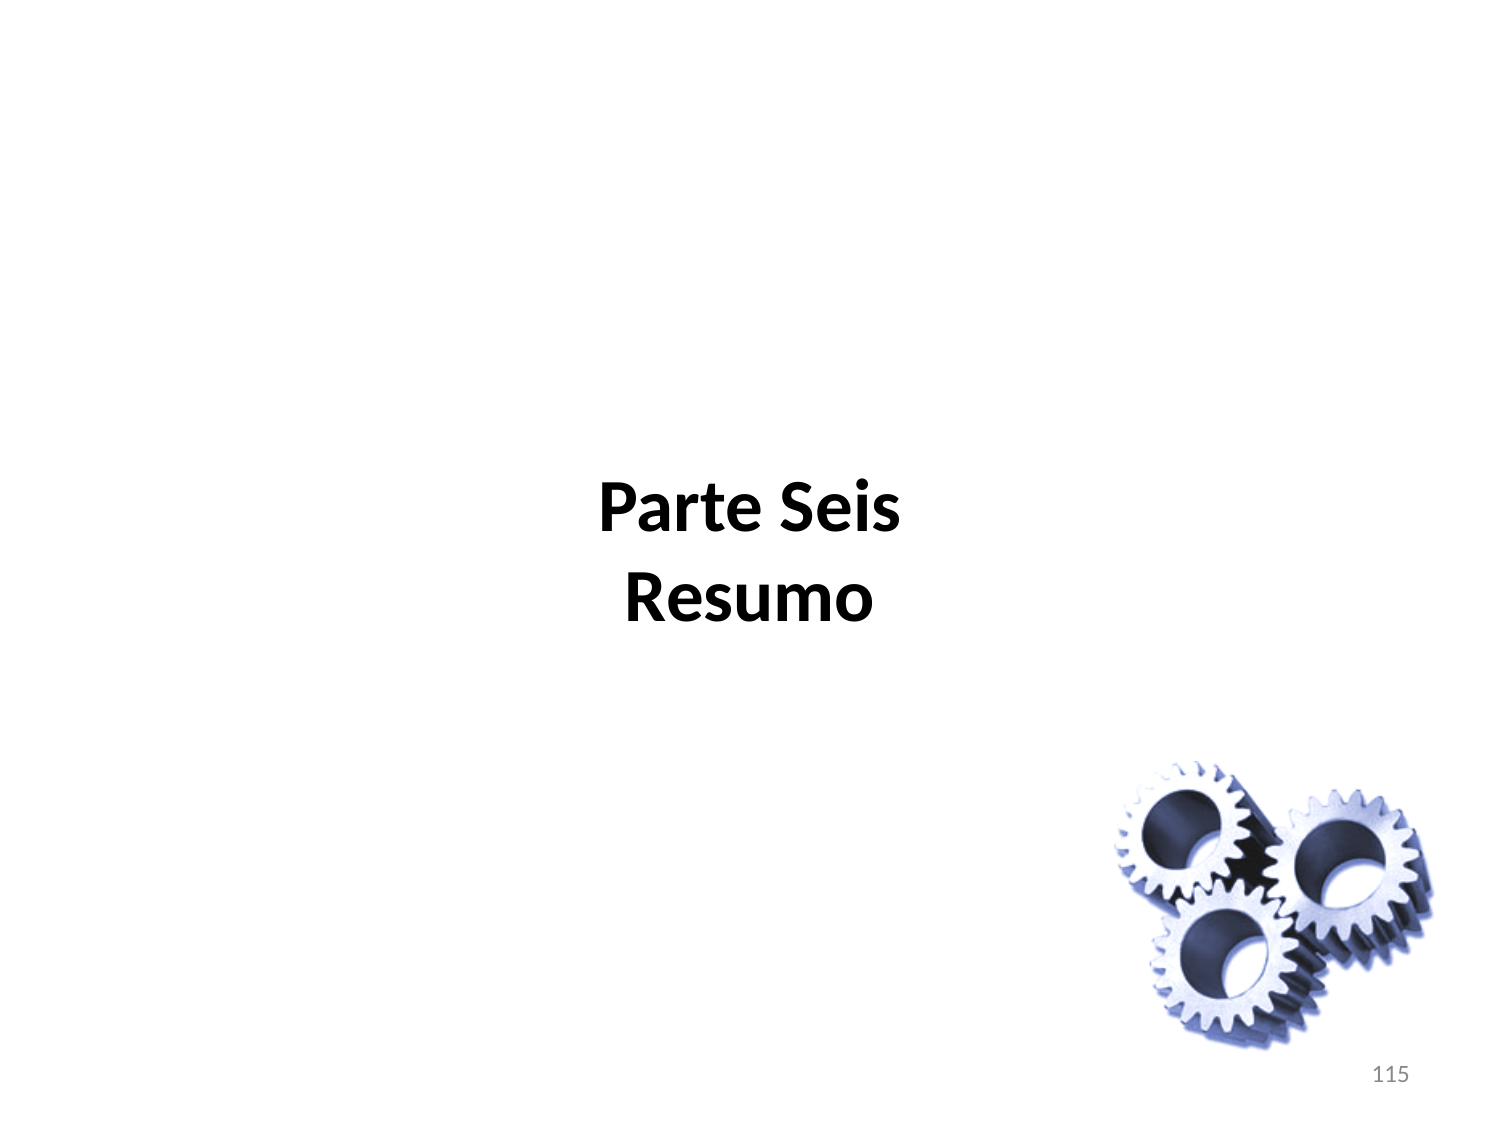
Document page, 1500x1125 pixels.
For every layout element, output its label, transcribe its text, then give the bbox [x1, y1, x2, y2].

title Parte Seis Resumo [75, 453, 1425, 641]
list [1112, 761, 1436, 1052]
slide_number 115 [1074, 1042, 1425, 1103]
